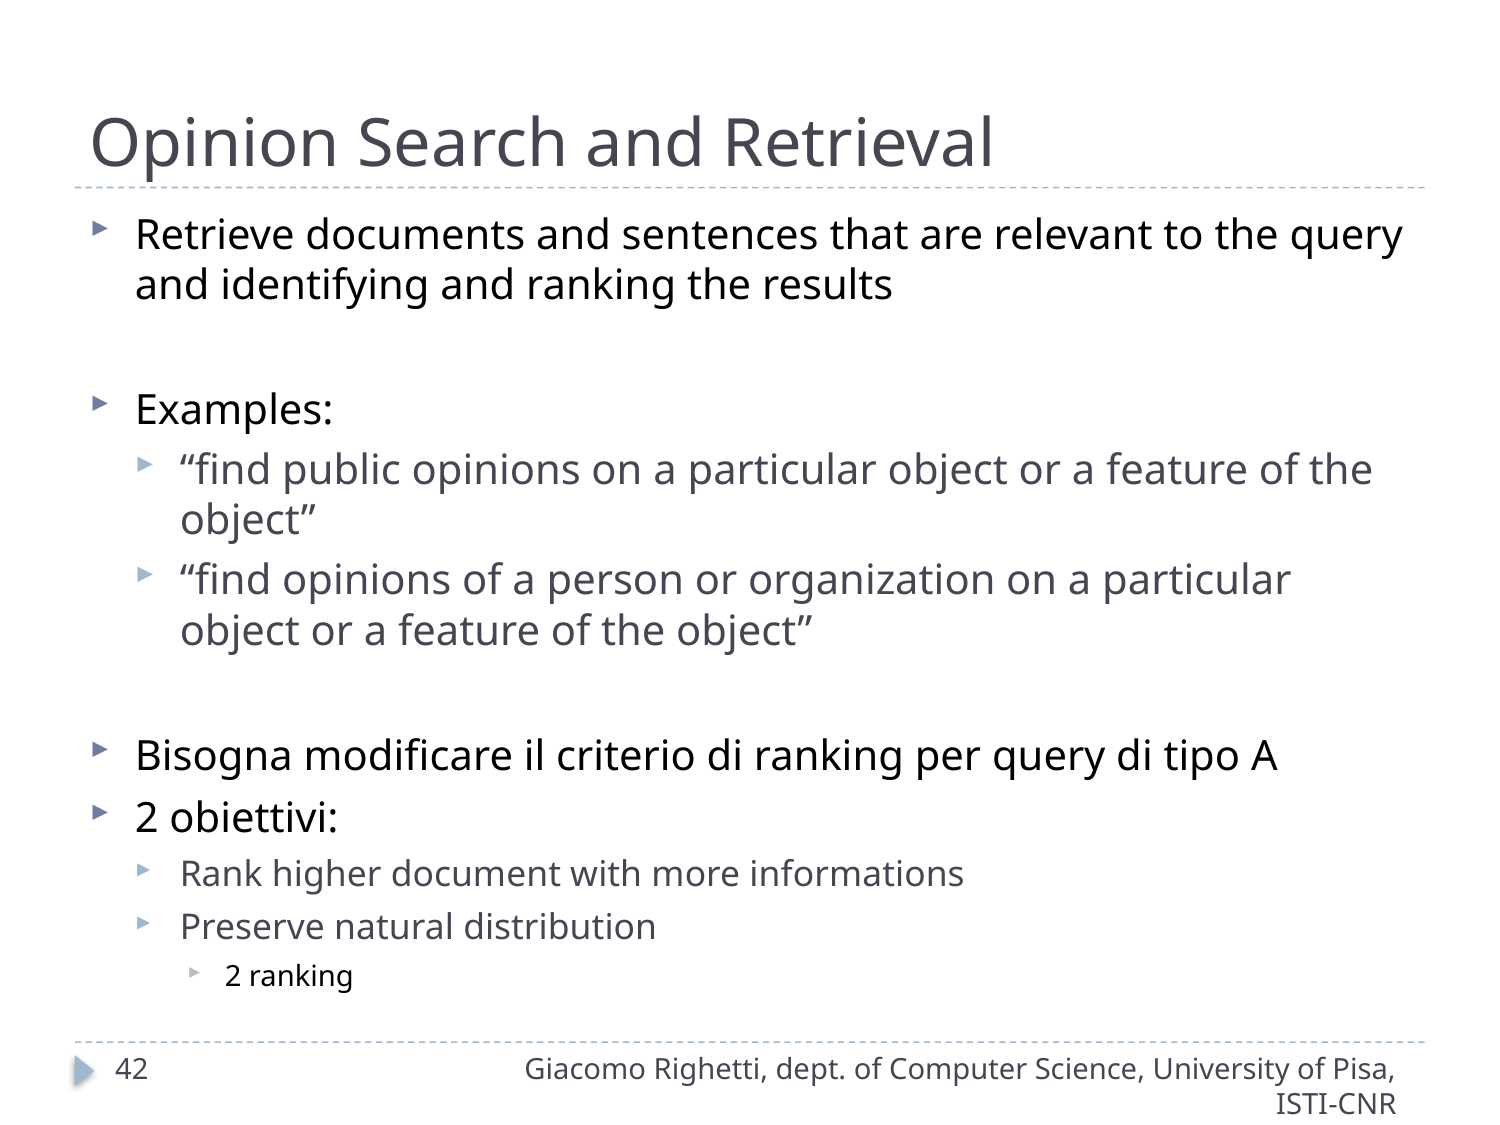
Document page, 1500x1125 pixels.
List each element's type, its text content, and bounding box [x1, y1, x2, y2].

title Opinion Search and Retrieval [75, 24, 1425, 188]
slide_number 42 [100, 1042, 426, 1103]
list Retrieve documents and sentences that are relevant to the query and identifying and ranking the results Examples: “find public opinions on a particular object or a feature of the object” “find opinions of a person or organization on a particular object or a feature of the object” Bisogna modificare il criterio di ranking per query di tipo A 2 obiettivi: Rank higher document with more informations Preserve natural distribution 2 ranking [75, 200, 1425, 1010]
footer Giacomo Righetti, dept. of Computer Science, University of Pisa, ISTI-CNR [475, 1042, 1412, 1125]
